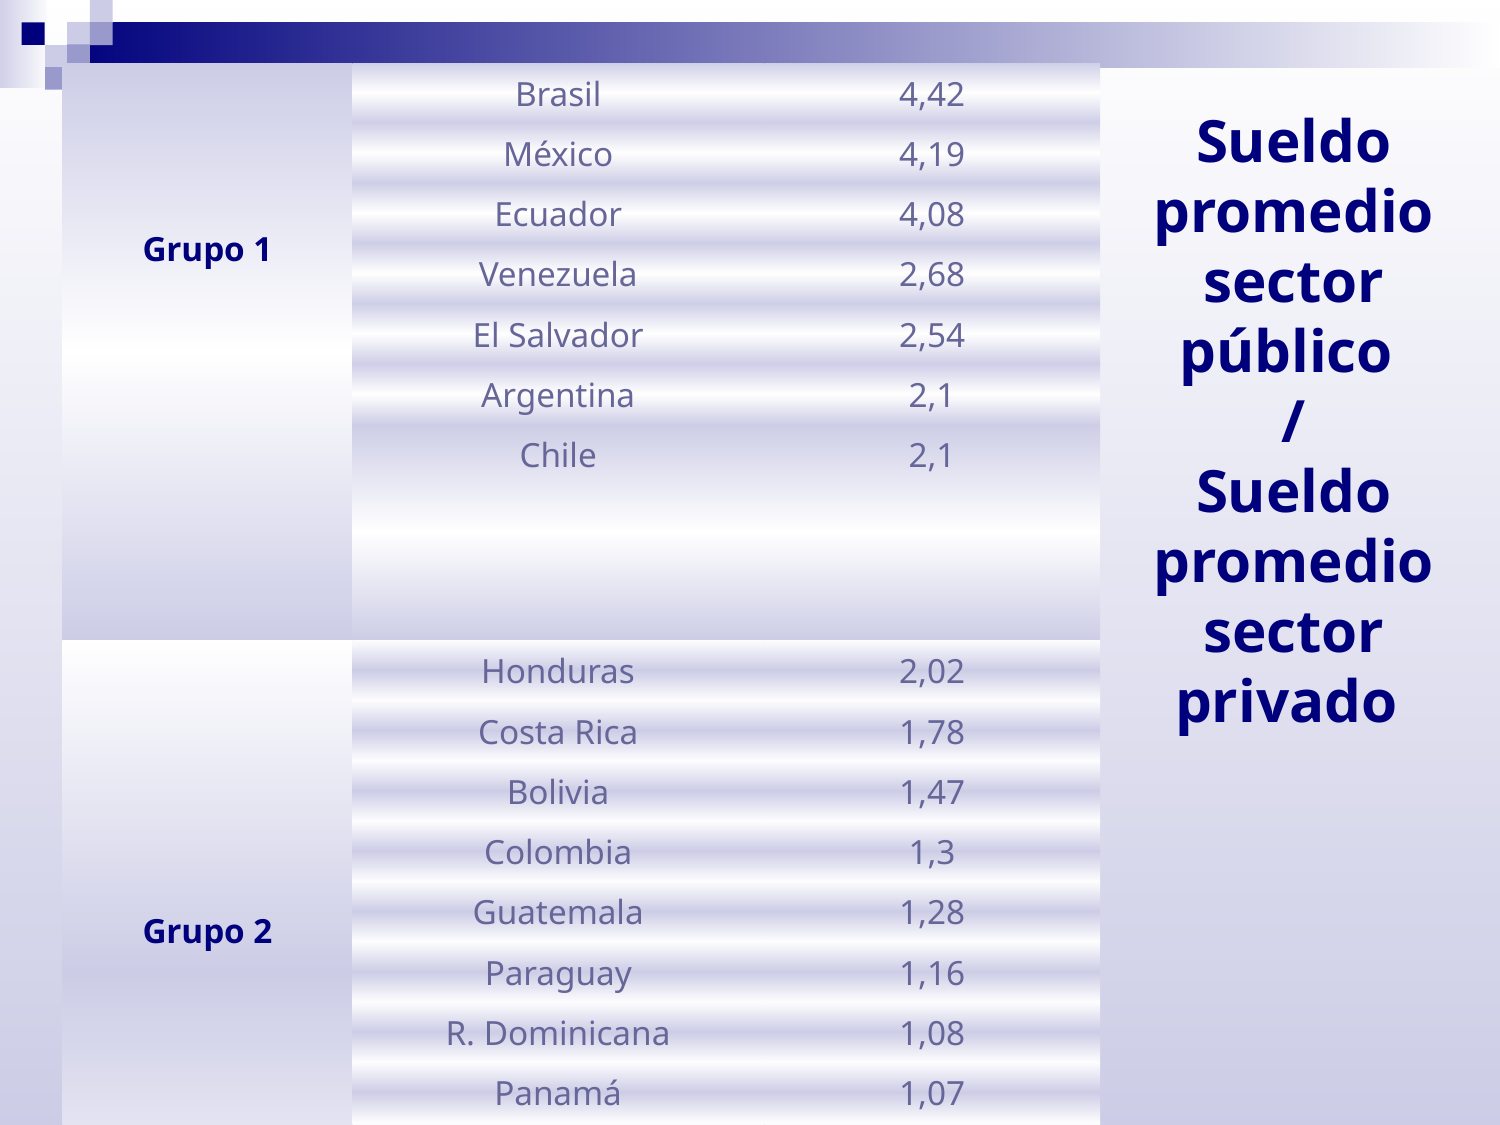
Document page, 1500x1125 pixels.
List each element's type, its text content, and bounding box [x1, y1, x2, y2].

table_cell Paraguay [352, 942, 764, 1003]
table_header 4,42 [764, 63, 1100, 123]
table_cell 2,02 [764, 641, 1100, 701]
table_cell 1,28 [764, 882, 1100, 942]
table_cell Grupo 2 [62, 641, 352, 1125]
table_cell El Salvador [352, 304, 764, 364]
table_cell 1,3 [764, 822, 1100, 882]
table_cell 1,16 [764, 942, 1100, 1003]
table_cell 2,1 [764, 425, 1100, 641]
table_header Grupo 1 [62, 63, 352, 641]
table_cell R. Dominicana [352, 1003, 764, 1063]
table_cell Argentina [352, 364, 764, 425]
table_cell 1,47 [764, 761, 1100, 822]
table_cell Honduras [352, 641, 764, 701]
table_cell 1,78 [764, 701, 1100, 761]
table_cell 1,07 [764, 1063, 1100, 1123]
table_cell 2,68 [764, 244, 1100, 304]
table_cell 4,19 [764, 123, 1100, 184]
table_cell Costa Rica [352, 701, 764, 761]
title Sueldo promedio sector público / Sueldo promedio sector privado [1100, 74, 1500, 763]
table_cell 1,08 [764, 1003, 1100, 1063]
table_cell México [352, 123, 764, 184]
table_cell 2,1 [764, 364, 1100, 425]
table_header Brasil [352, 63, 764, 123]
table_cell Panamá [352, 1063, 764, 1123]
table_cell Guatemala [352, 882, 764, 942]
table_cell Venezuela [352, 244, 764, 304]
table_cell Colombia [352, 822, 764, 882]
table_cell Chile [352, 425, 764, 641]
table_cell 2,54 [764, 304, 1100, 364]
table_cell Bolivia [352, 761, 764, 822]
table_cell 4,08 [764, 184, 1100, 244]
table_cell Ecuador [352, 184, 764, 244]
